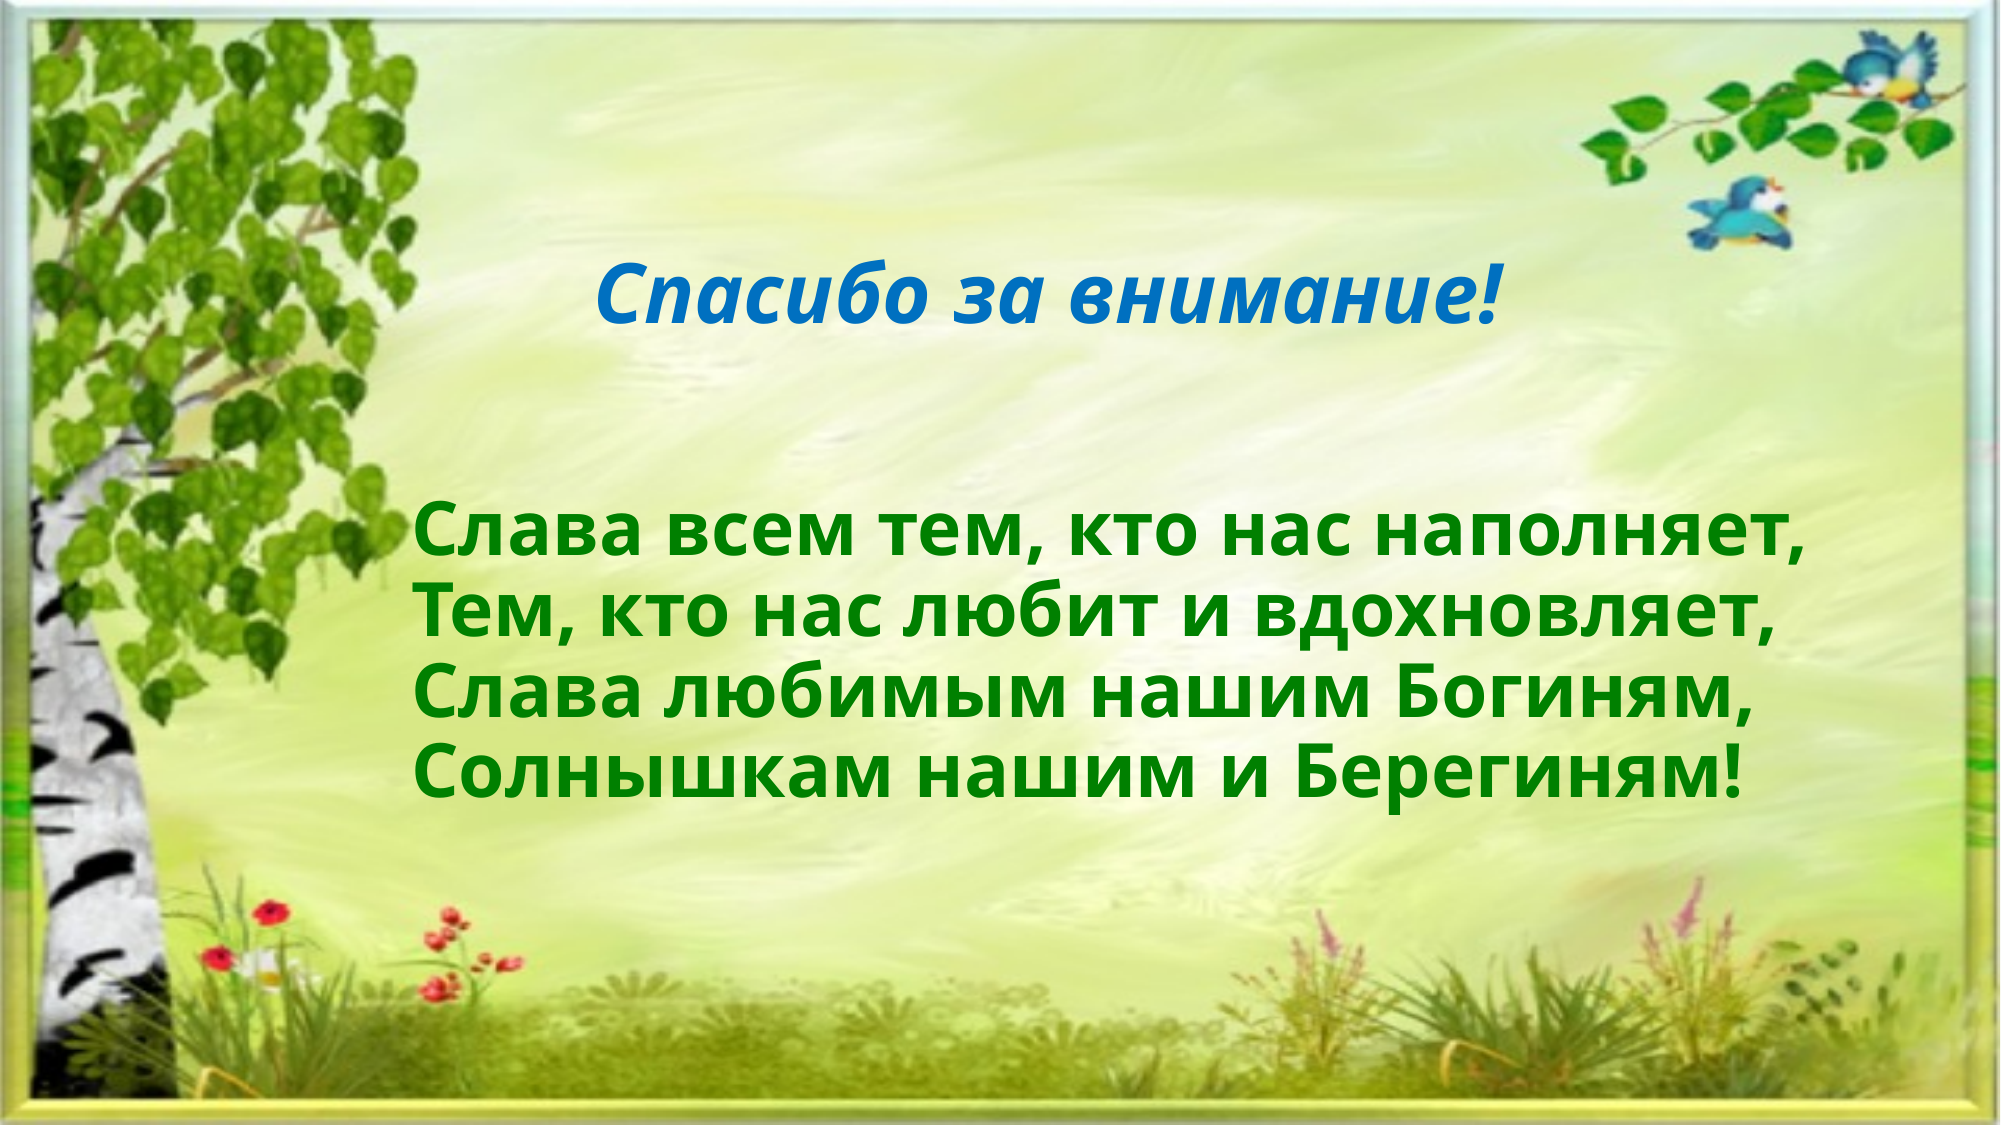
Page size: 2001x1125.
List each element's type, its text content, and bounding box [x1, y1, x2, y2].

title Слава всем тем, кто нас наполняет, Тем, кто нас любит и вдохновляет, Слава любимым нашим Богиням, Солнышкам нашим и Берегиням! [396, 543, 2000, 761]
picture [0, 0, 2001, 1125]
text_box Спасибо за внимание! [552, 36, 1718, 545]
